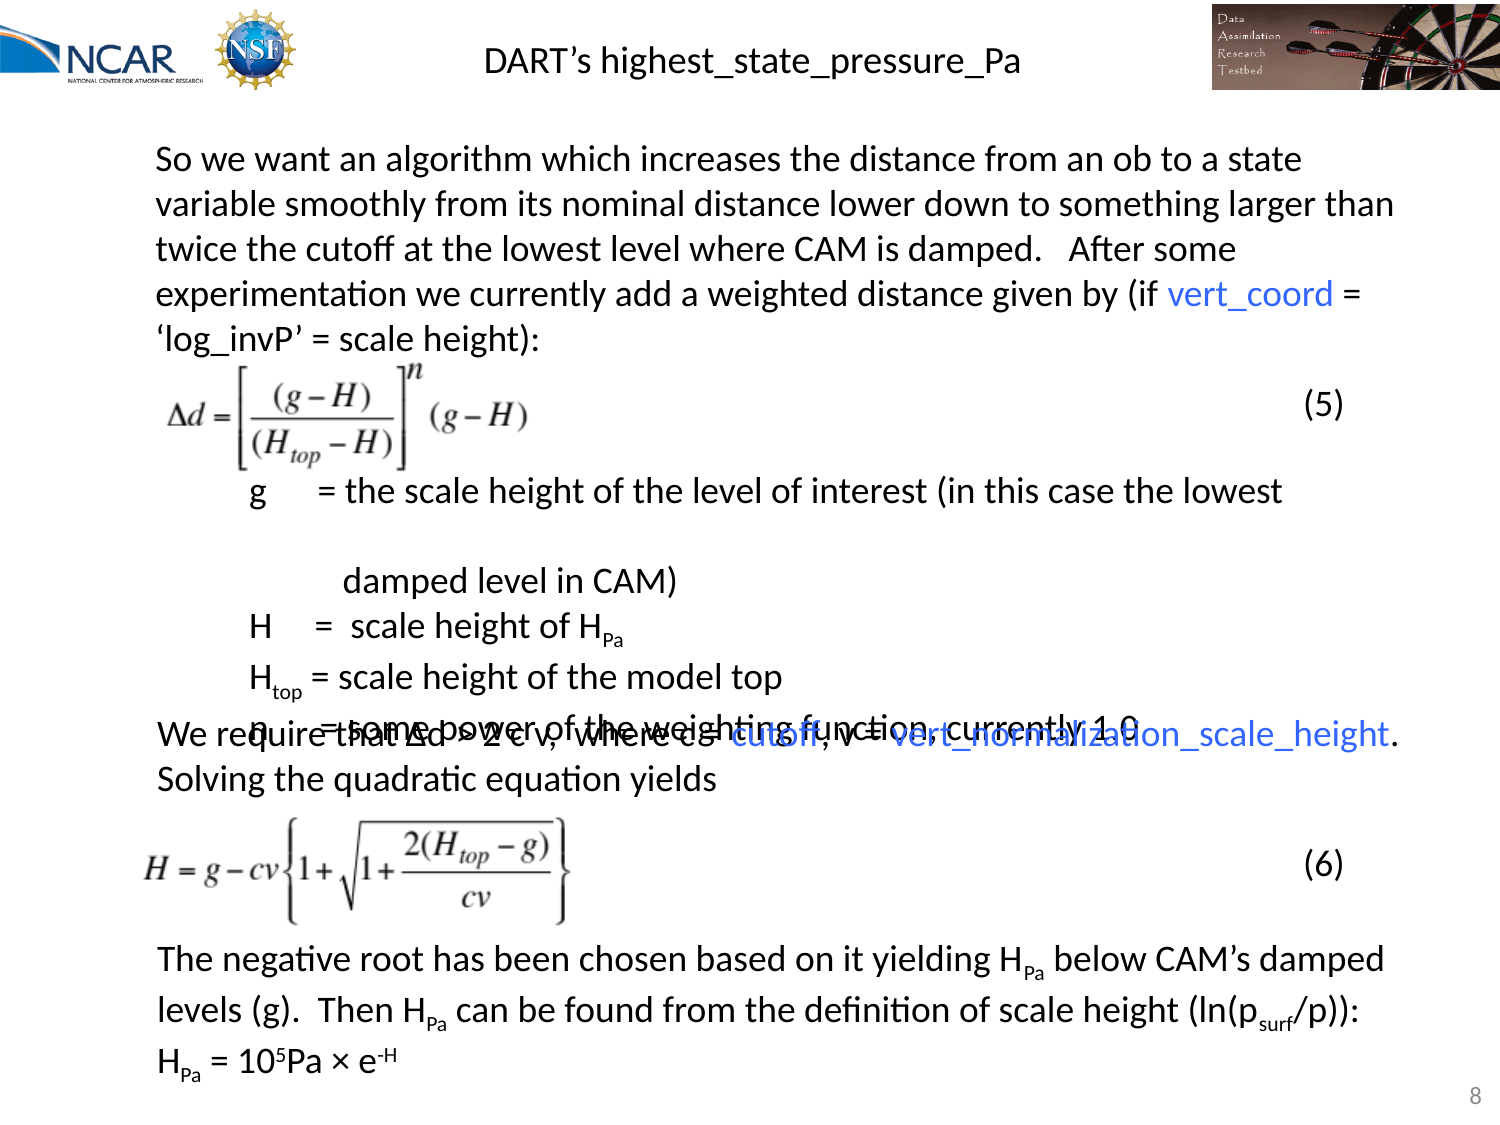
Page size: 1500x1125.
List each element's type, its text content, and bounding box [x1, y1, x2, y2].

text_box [164, 346, 530, 473]
title DART’s highest_state_pressure_Pa [315, 0, 1190, 100]
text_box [131, 700, 1426, 1080]
picture [1212, 4, 1500, 90]
text_box So we want an algorithm which increases the distance from an ob to a state variable smoothly from its nominal distance lower down to something larger than twice the cutoff at the lowest level where CAM is damped. After some experimentation we currently add a weighted distance given by (if vert_coord = ‘log_invP’ = scale height): [140, 126, 1438, 366]
picture [0, 25, 203, 83]
text_box g = the scale height of the level of interest (in this case the lowest damped level in CAM) H = scale height of HPa Htop = scale height of the model top n = some power of the weighting function, currently 1.0 [234, 458, 1425, 700]
picture [213, 7, 297, 91]
slide_number 8 [1425, 1064, 1498, 1125]
text_box (5) [1288, 371, 1360, 432]
